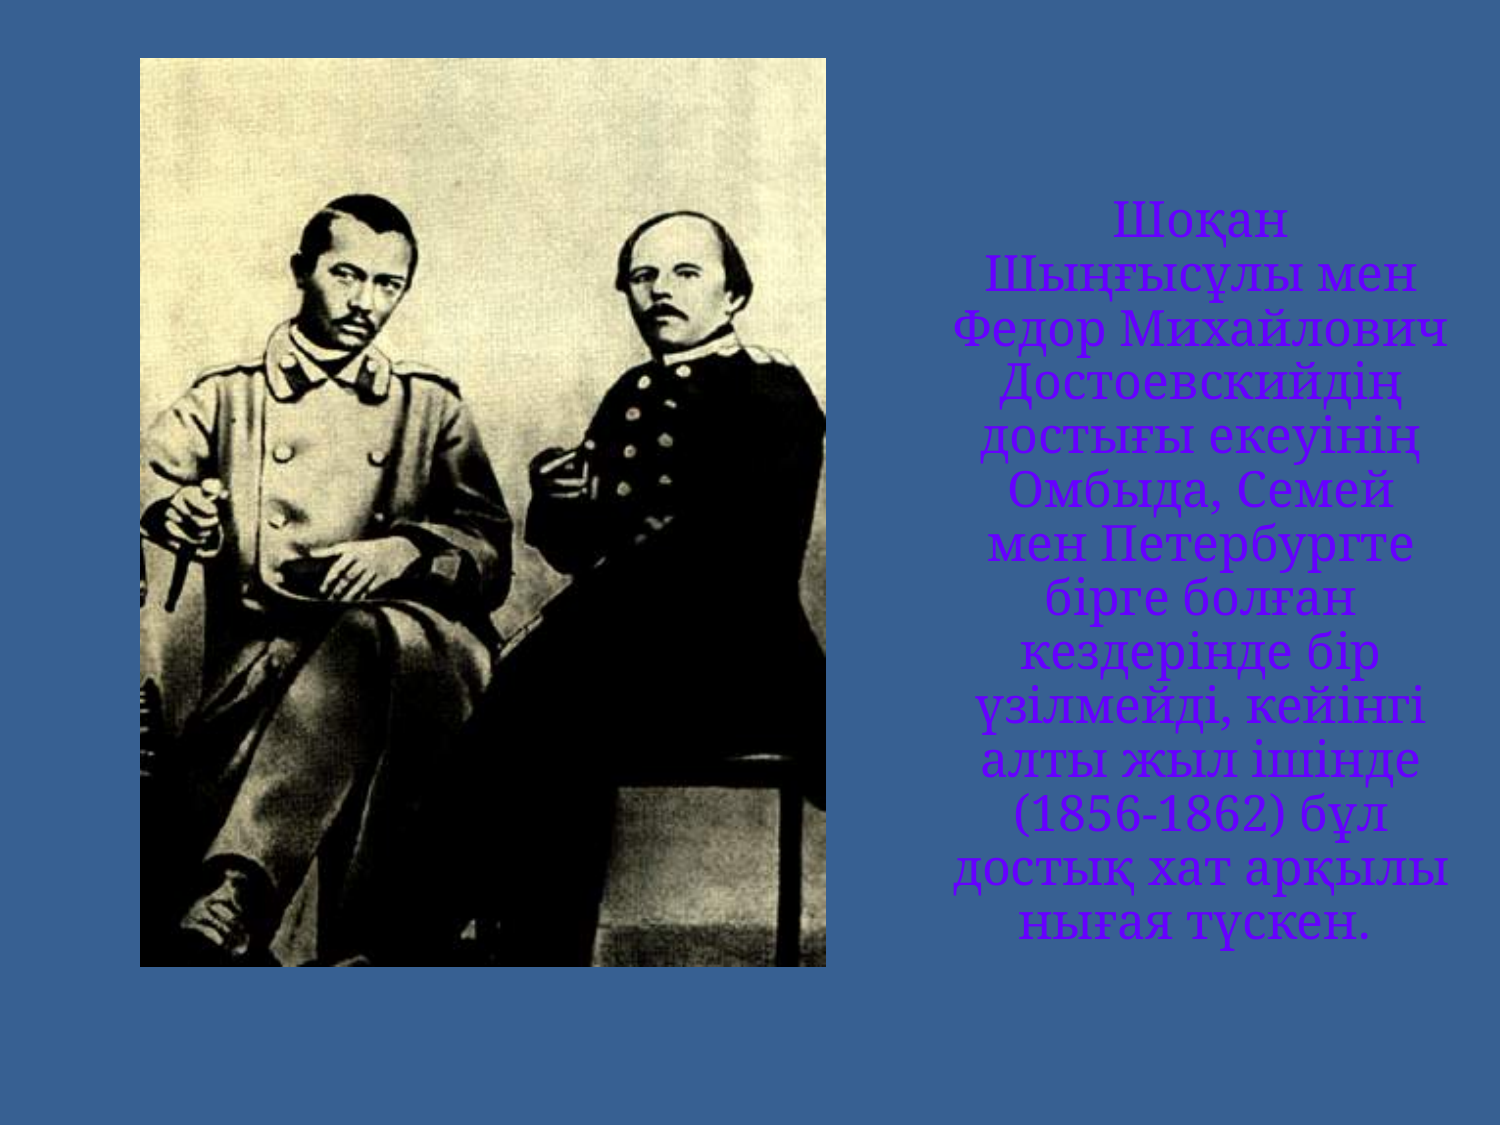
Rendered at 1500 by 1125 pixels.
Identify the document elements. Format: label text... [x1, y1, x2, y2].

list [140, 58, 826, 967]
text_box Шоқан Шыңғысұлы мен Федор Михайлович Достоевскийдің достығы екеуінің Омбыда, Семей мен Петербургте бірге болған кездерінде бір үзілмейді, кейінгі алты жыл ішінде (1856-1862) бұл достық хат арқылы нығая түскен. [937, 187, 1465, 958]
